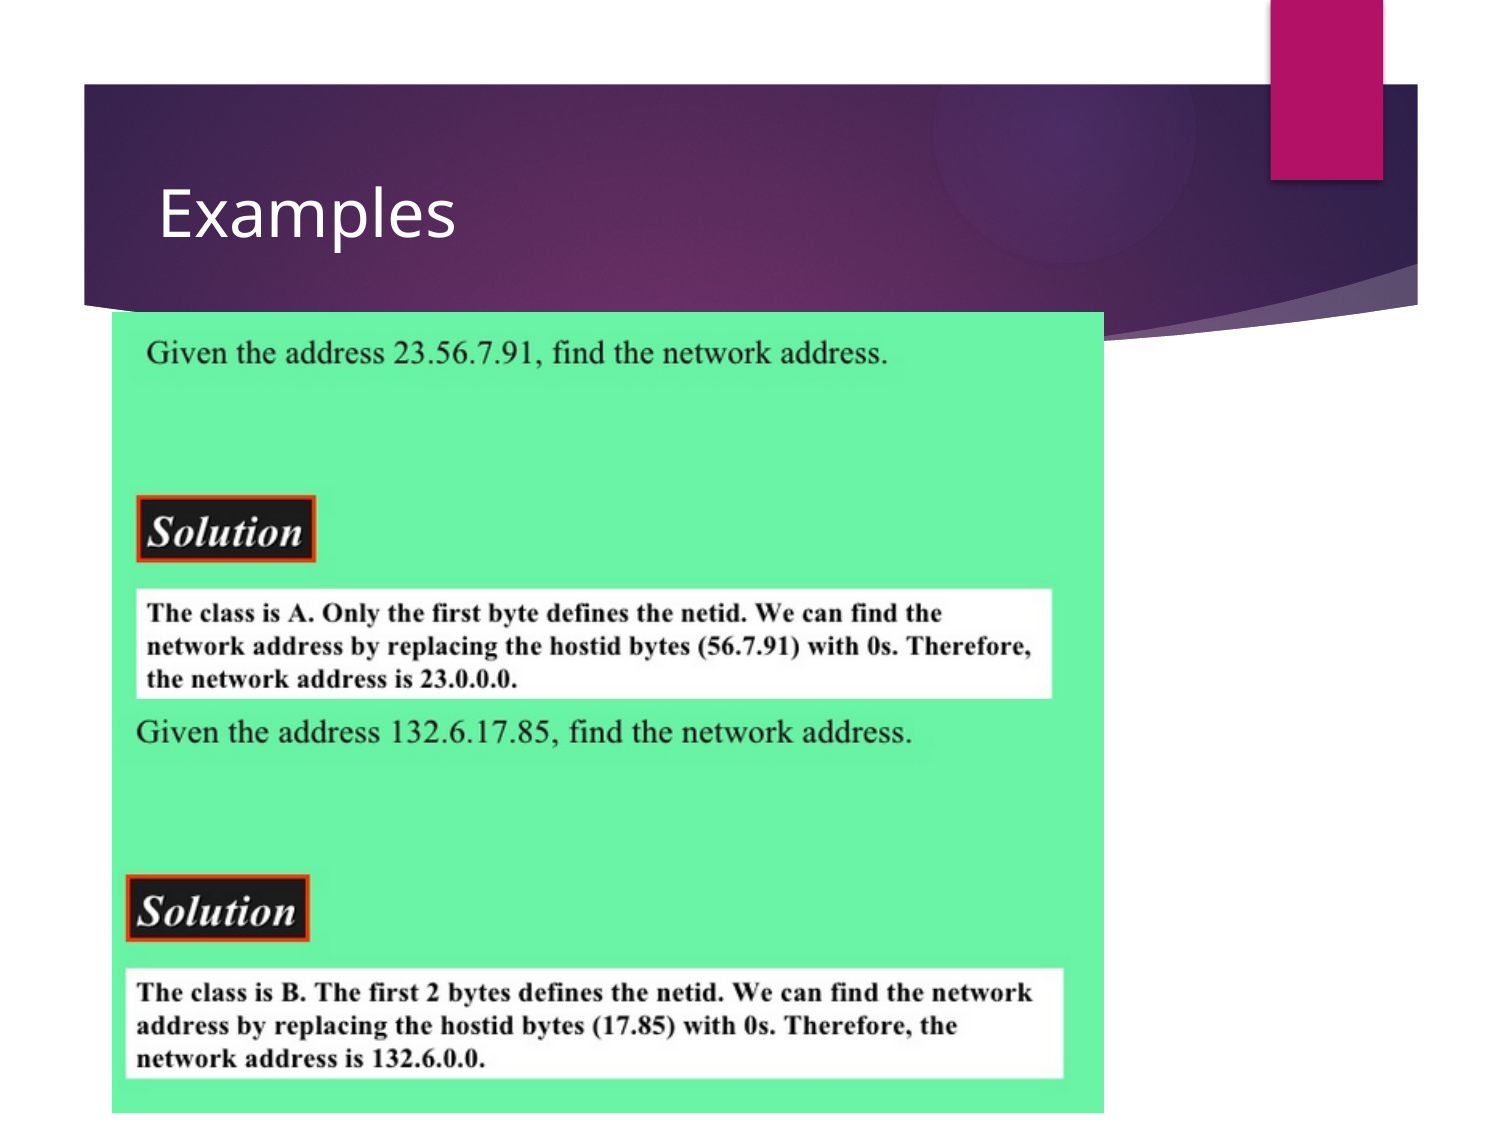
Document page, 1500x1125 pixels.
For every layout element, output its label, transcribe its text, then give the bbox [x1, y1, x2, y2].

picture [112, 699, 1104, 1113]
title Examples [142, 152, 1183, 269]
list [112, 312, 1104, 699]
